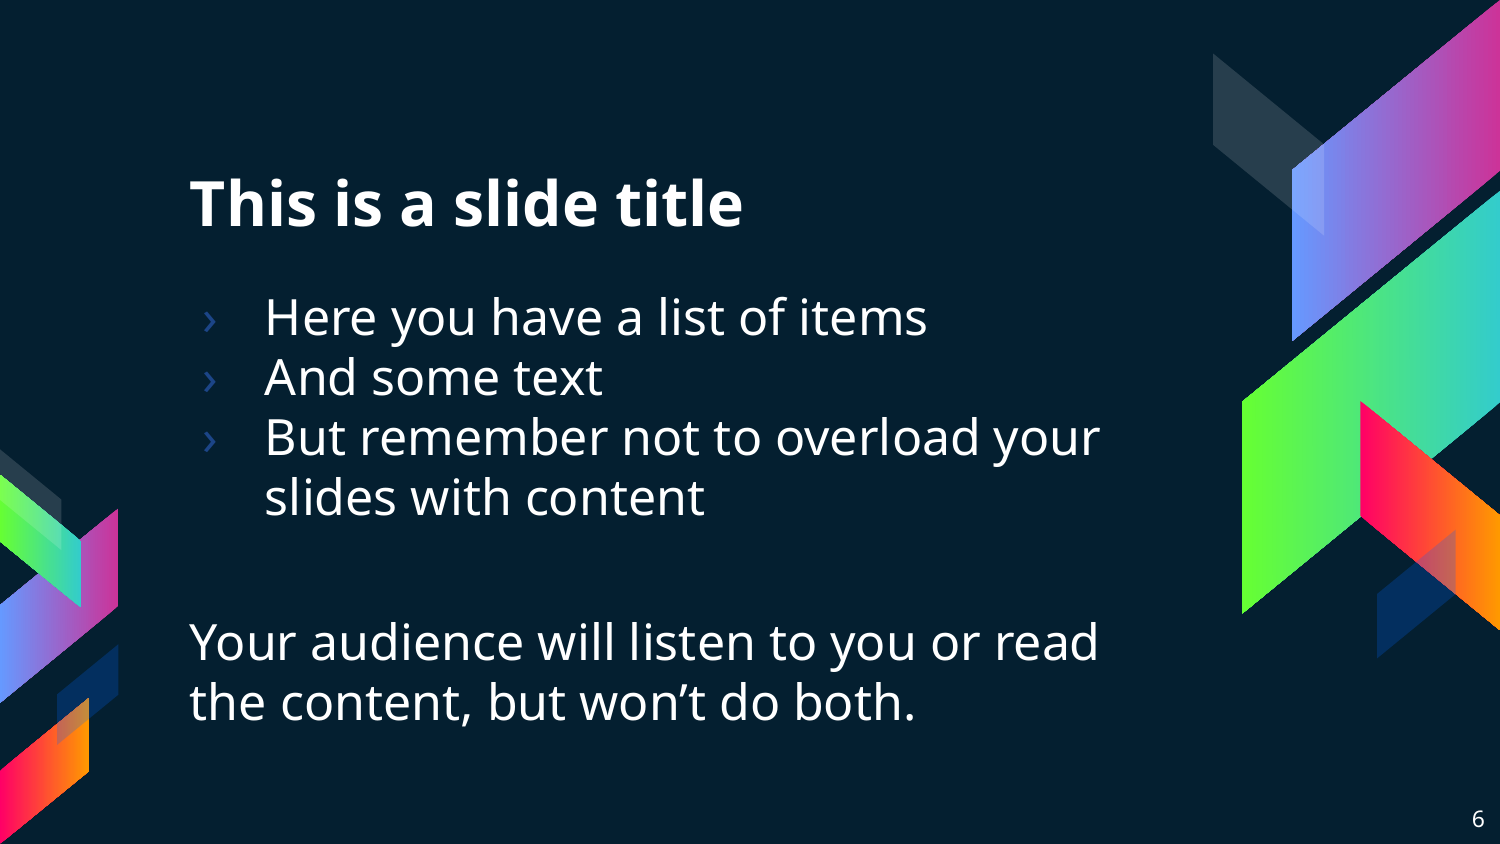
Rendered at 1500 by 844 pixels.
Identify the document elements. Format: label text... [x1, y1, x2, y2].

title This is a slide title [175, 149, 1155, 255]
list Here you have a list of items And some text But remember not to overload your slides with content Your audience will listen to you or read the content, but won’t do both. [175, 270, 1155, 725]
slide_number ‹#› [1403, 789, 1500, 844]
